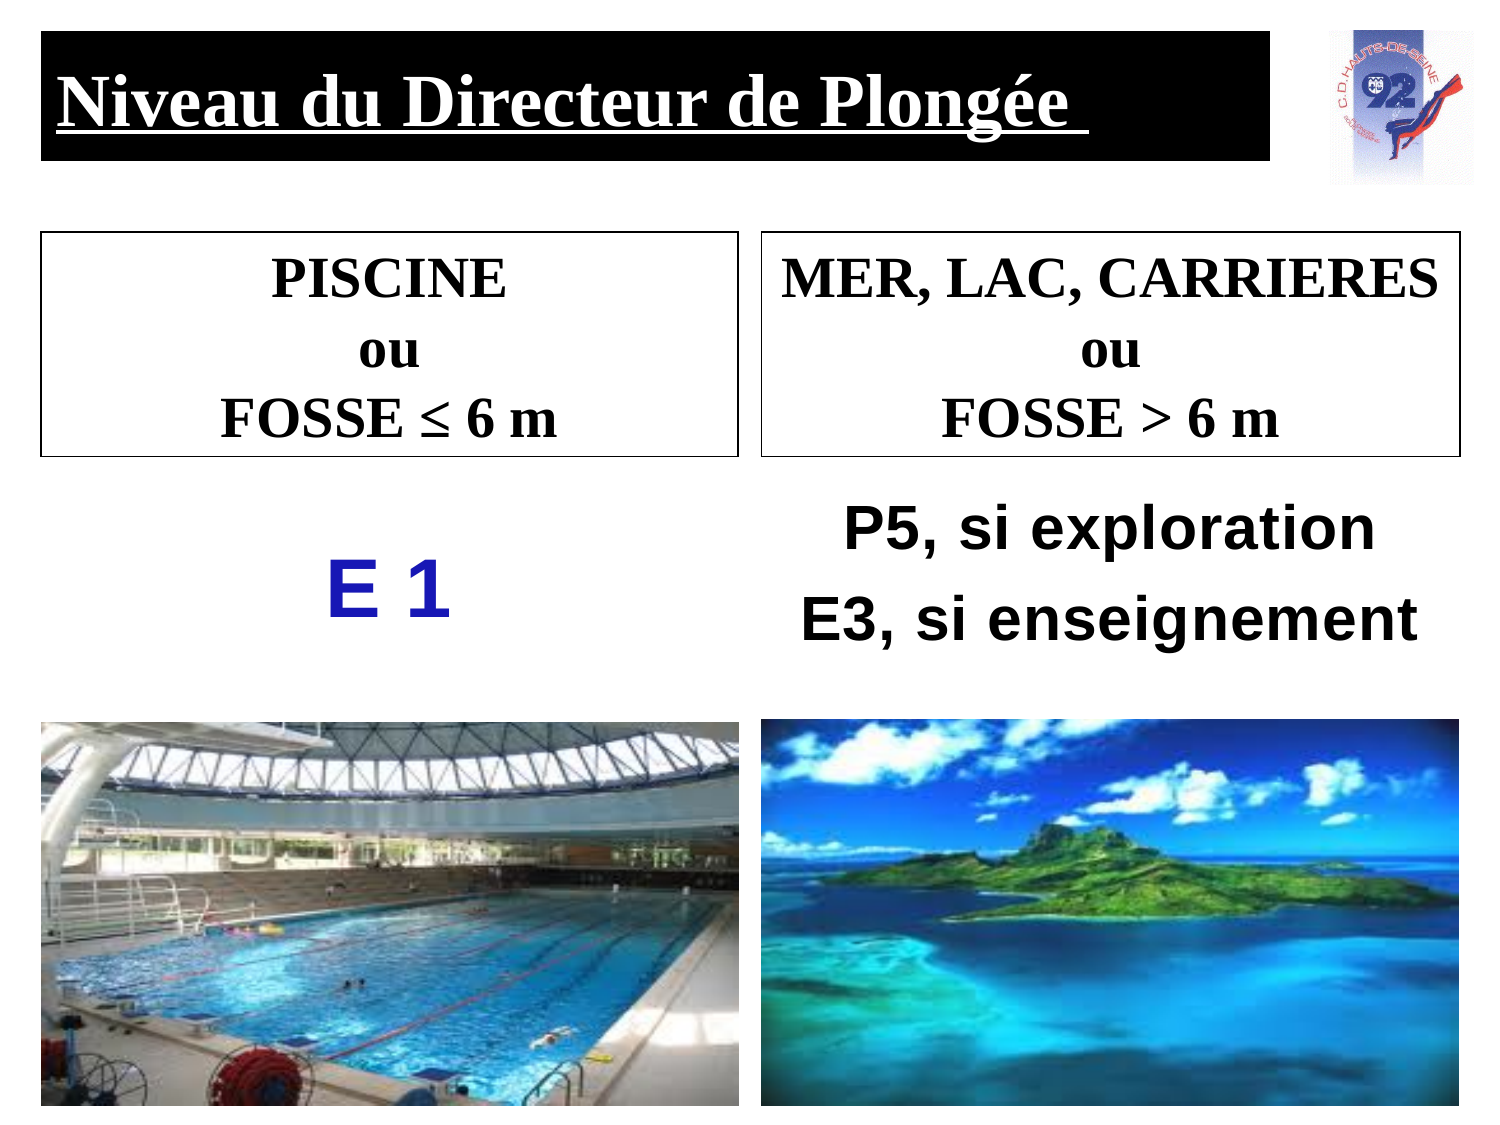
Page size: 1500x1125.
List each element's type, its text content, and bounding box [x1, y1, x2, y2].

picture [1328, 30, 1474, 185]
text_box P5, si exploration [828, 479, 1394, 570]
text_box E 1 [310, 527, 468, 642]
text_box E3, si enseignement [785, 570, 1435, 661]
picture [40, 722, 739, 1107]
text_box PISCINE ou FOSSE ≤ 6 m [41, 231, 739, 457]
text_box MER, LAC, CARRIERES ou FOSSE > 6 m [761, 231, 1461, 457]
picture [761, 719, 1460, 1107]
title Niveau du Directeur de Plongée [41, 31, 1270, 161]
